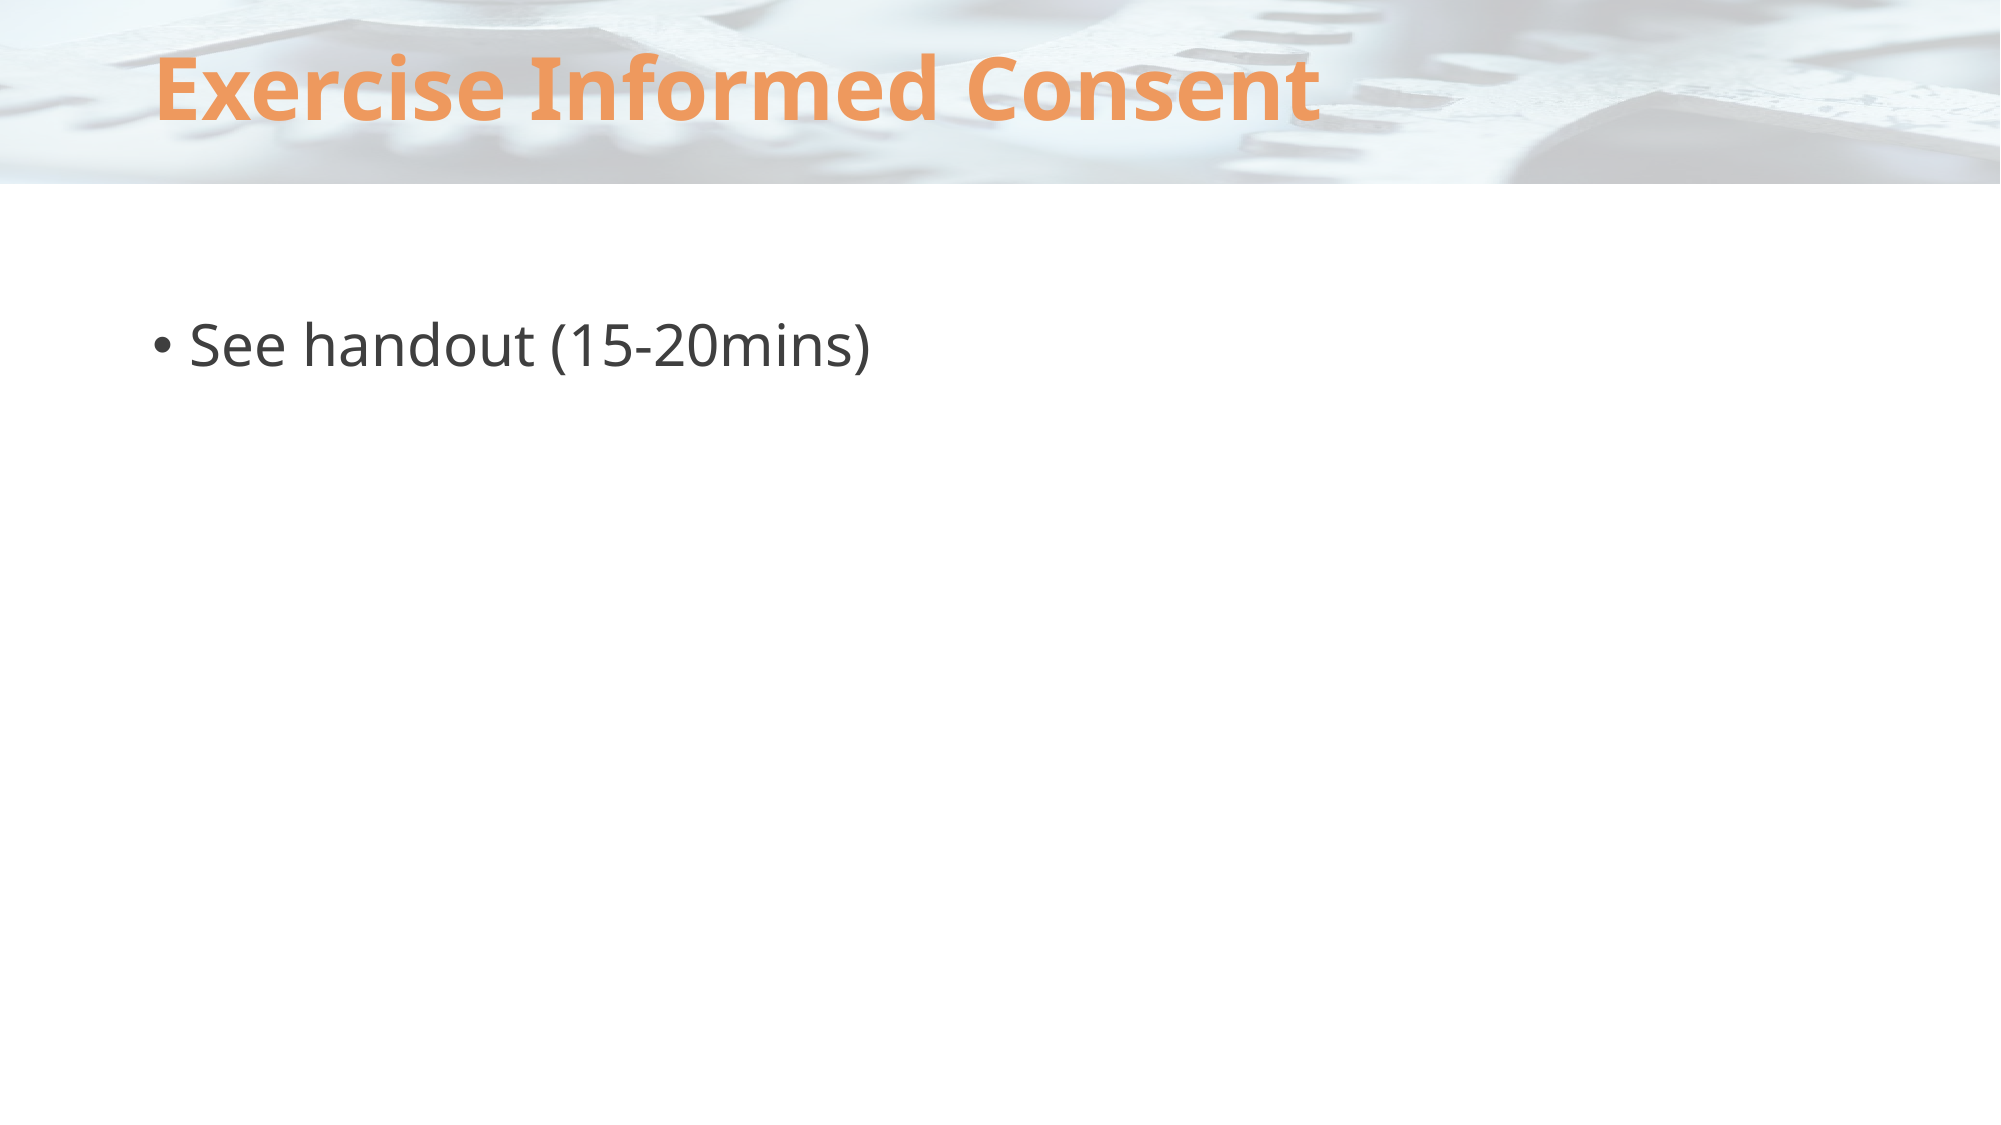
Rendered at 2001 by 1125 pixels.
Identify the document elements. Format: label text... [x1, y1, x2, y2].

title Exercise Informed Consent [137, 29, 1863, 155]
list See handout (15-20mins) [137, 308, 1863, 1023]
